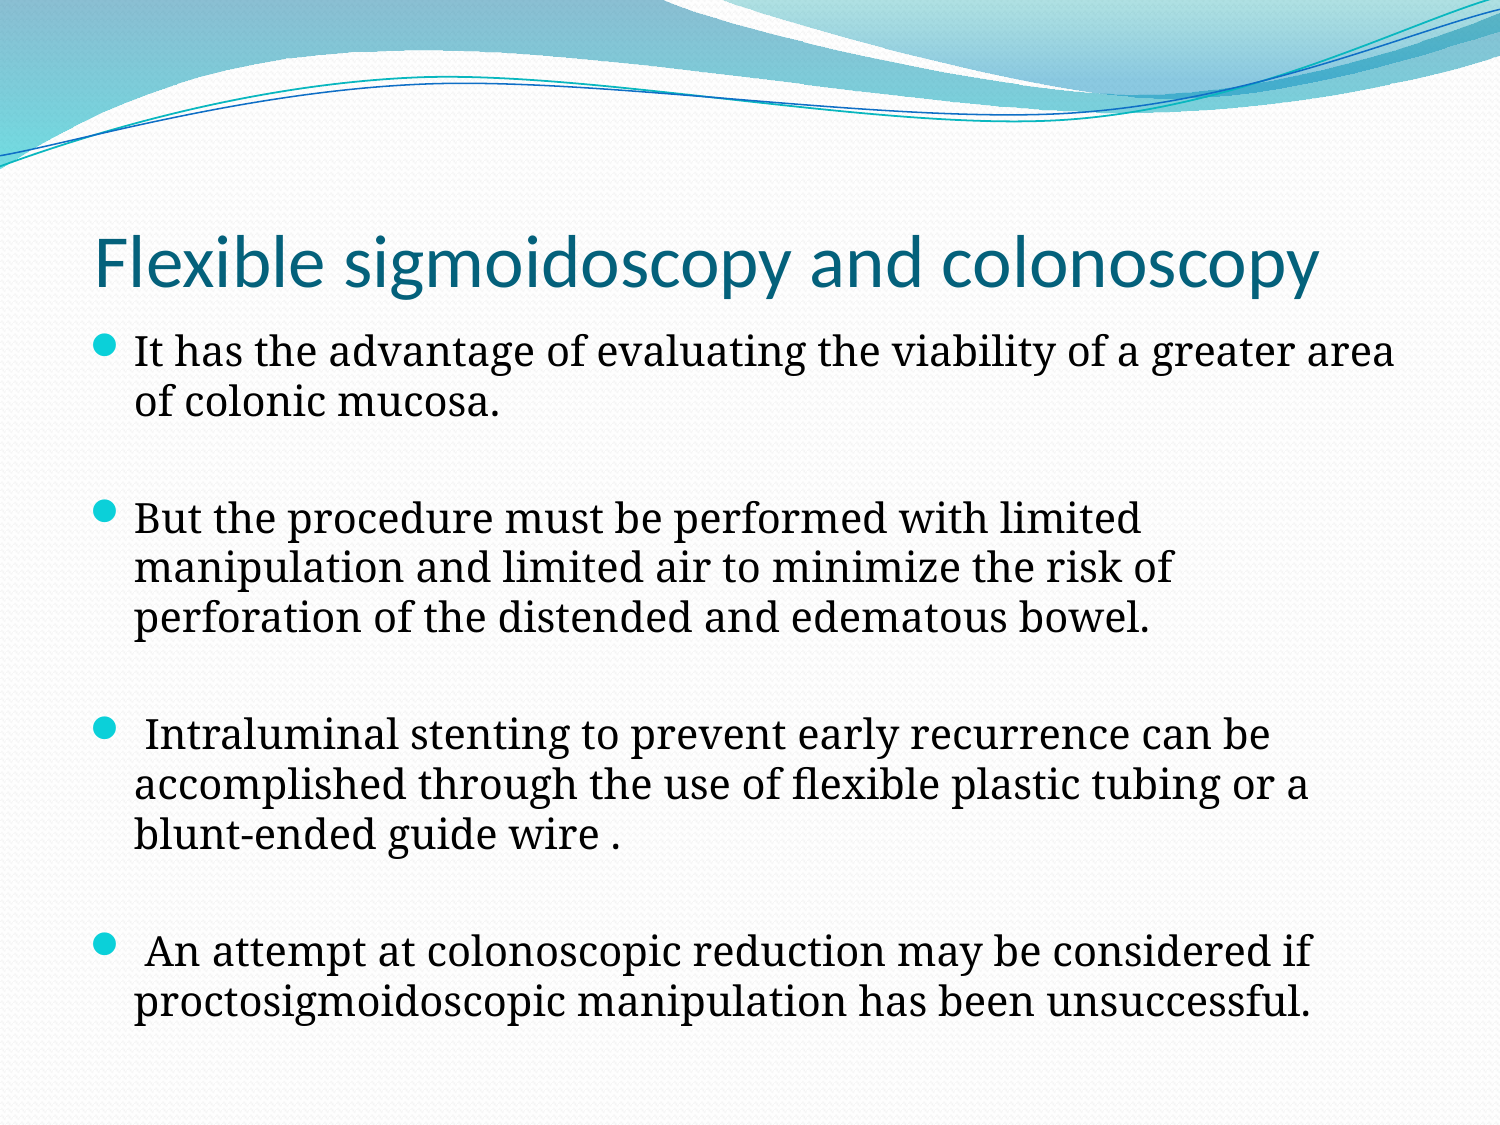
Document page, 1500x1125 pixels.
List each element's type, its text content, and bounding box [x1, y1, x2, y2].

title Flexible sigmoidoscopy and colonoscopy [75, 115, 1425, 303]
list It has the advantage of evaluating the viability of a greater area of colonic mucosa. But the procedure must be performed with limited manipulation and limited air to minimize the risk of perforation of the distended and edematous bowel. Intraluminal stenting to prevent early recurrence can be accomplished through the use of flexible plastic tubing or a blunt-ended guide wire . An attempt at colonoscopic reduction may be considered if proctosigmoidoscopic manipulation has been unsuccessful. [75, 317, 1425, 1038]
